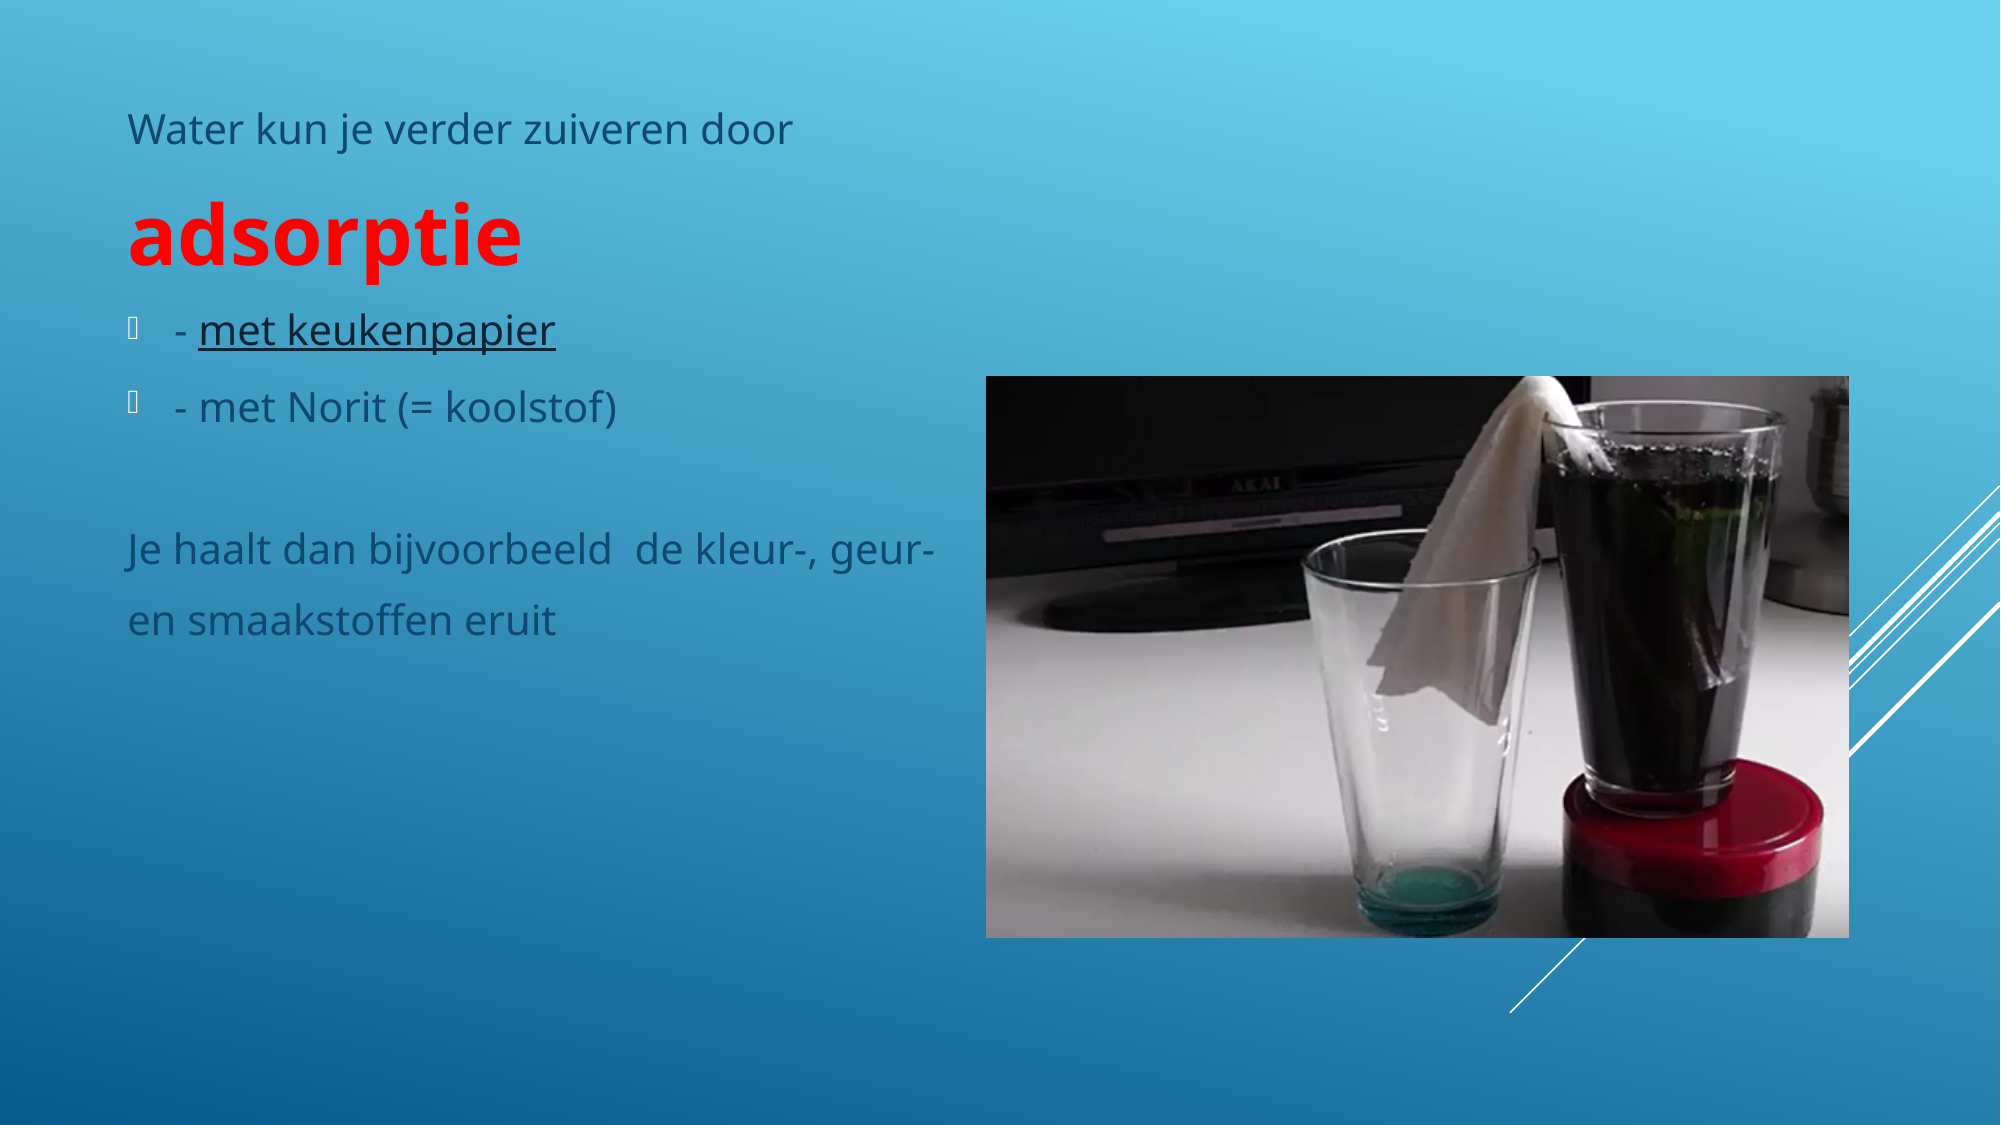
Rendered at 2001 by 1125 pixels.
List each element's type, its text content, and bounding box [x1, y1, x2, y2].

picture [986, 375, 1849, 938]
list Water kun je verder zuiveren door adsorptie - met keukenpapier - met Norit (= koolstof) Je haalt dan bijvoorbeeld de kleur-, geur- en smaakstoffen eruit [112, 112, 1513, 706]
